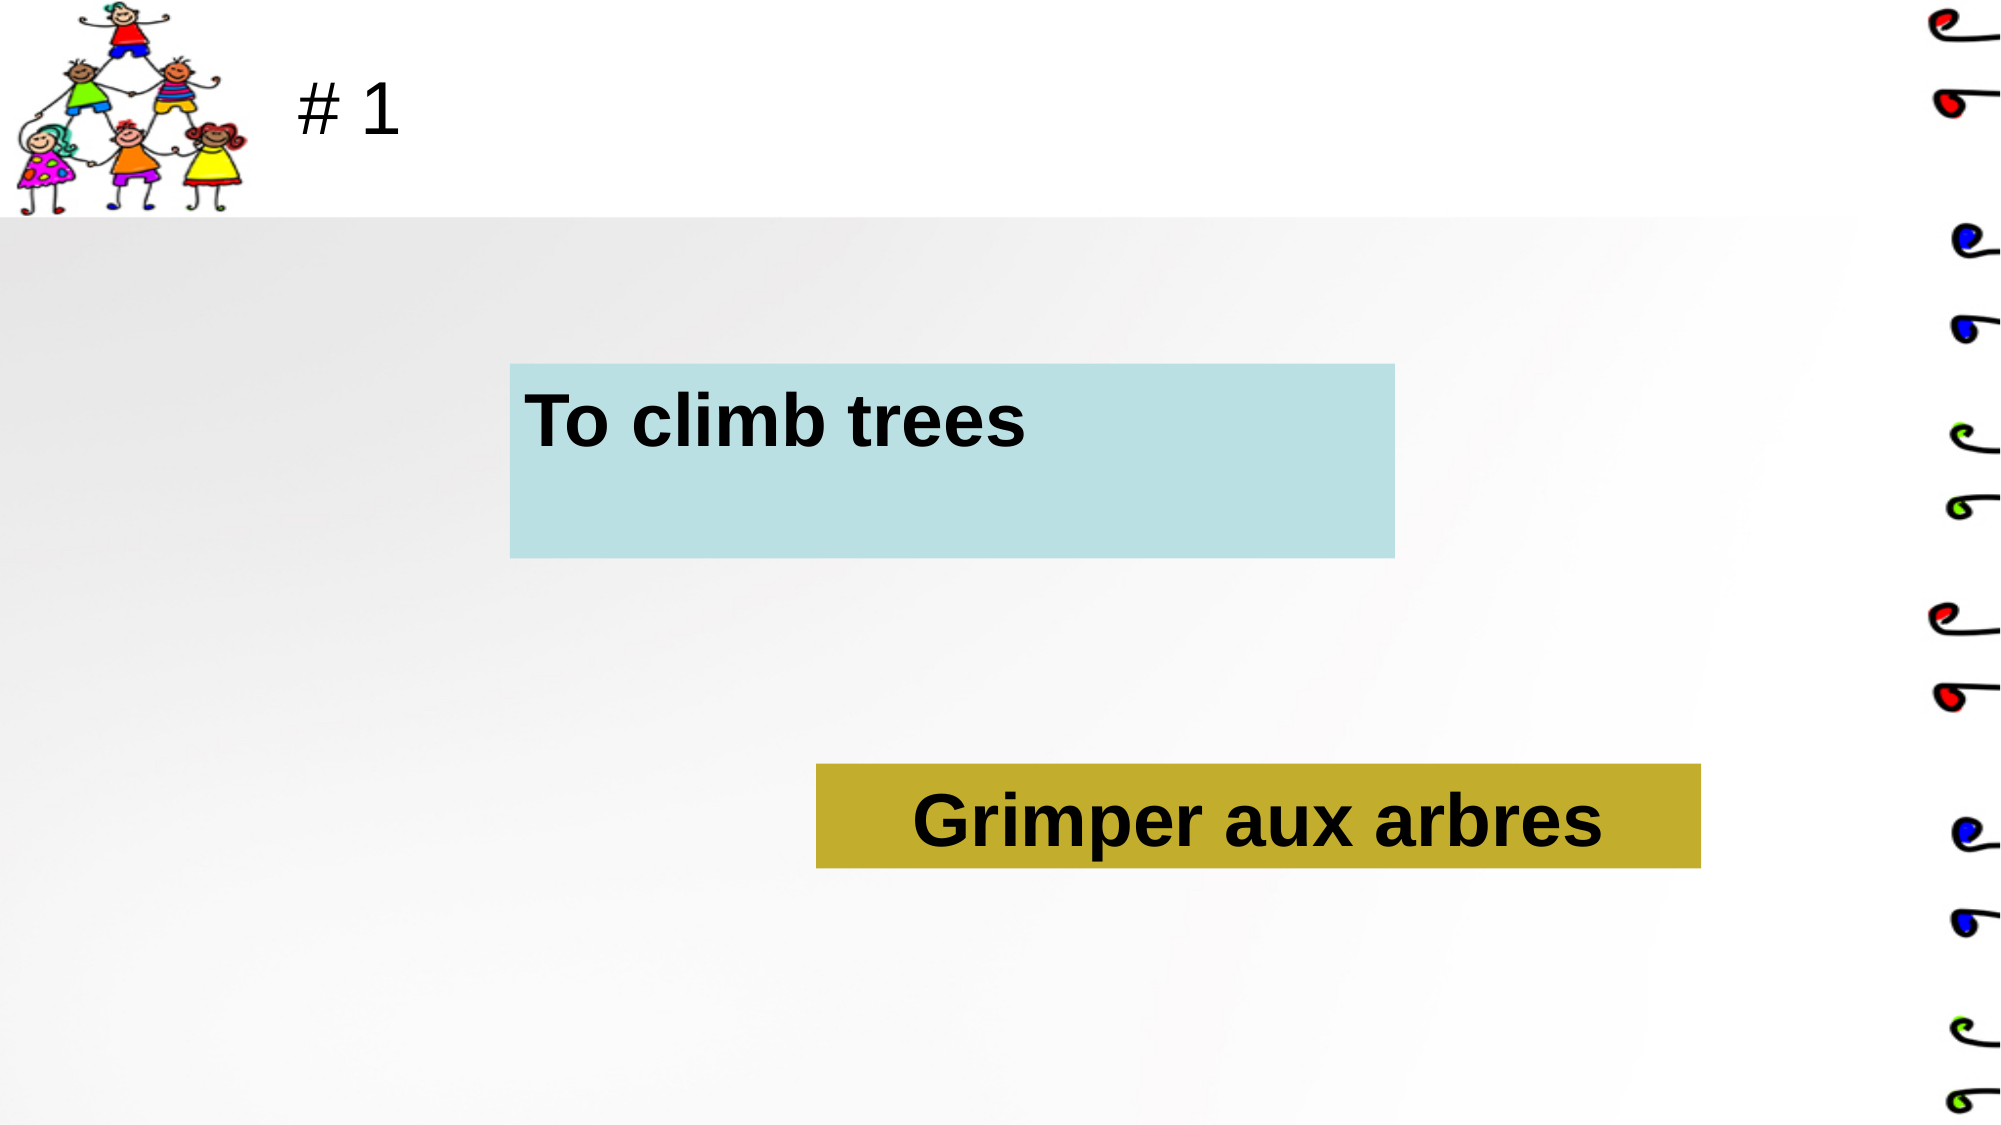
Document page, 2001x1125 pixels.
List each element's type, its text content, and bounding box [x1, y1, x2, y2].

title # 1 [283, 16, 1951, 192]
text_box Grimper aux arbres [816, 763, 1702, 869]
text_box To climb trees [509, 363, 1395, 559]
picture [0, 0, 2001, 1125]
